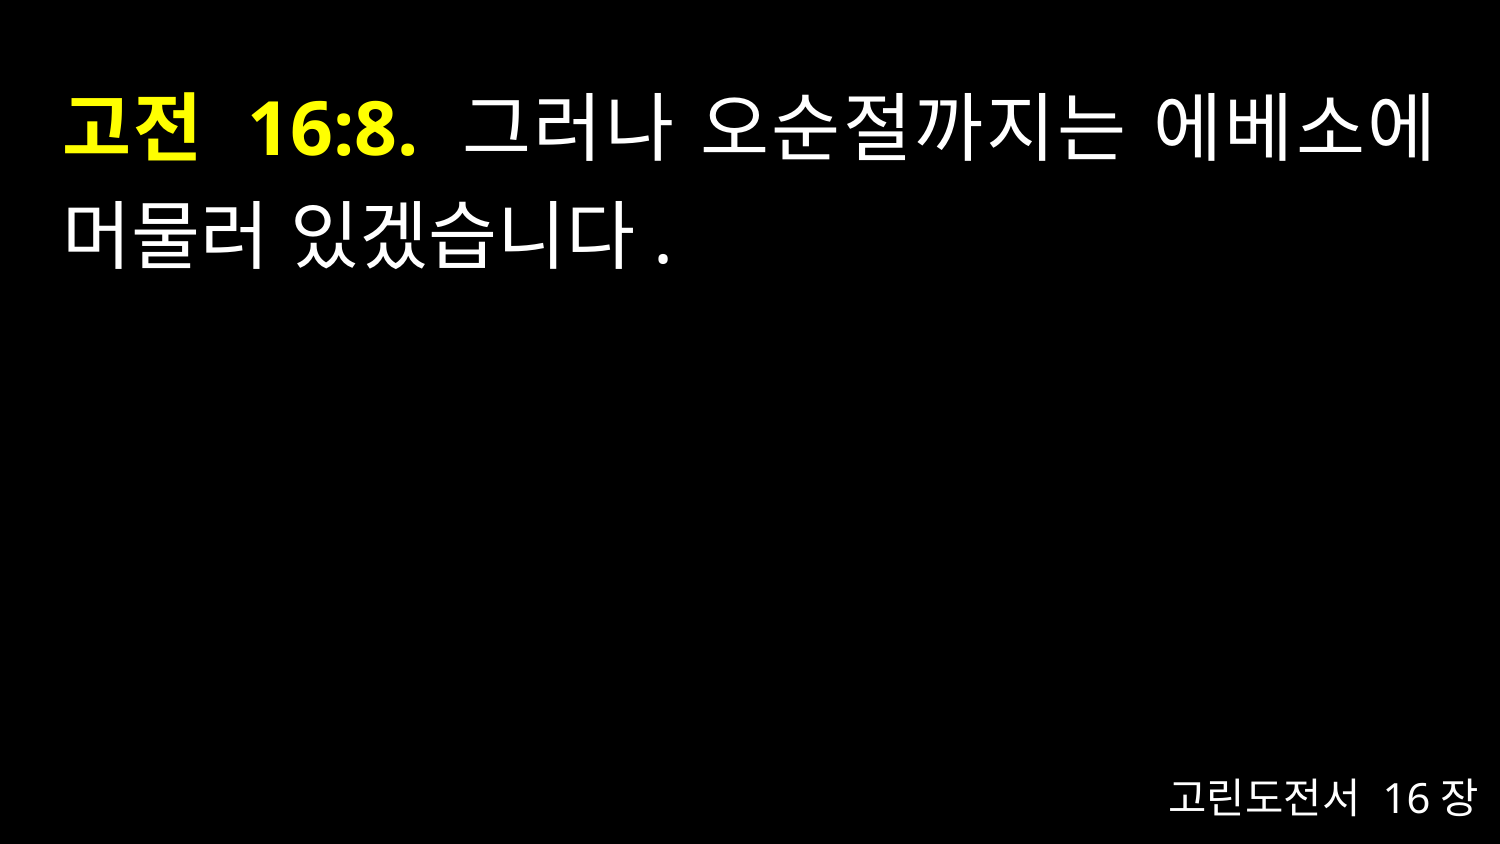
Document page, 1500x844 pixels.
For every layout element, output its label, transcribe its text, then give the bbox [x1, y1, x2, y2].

subtitle 고린도전서 16장 [916, 770, 1500, 844]
title 고전 16:8. 그러나 오순절까지는 에베소에 머물러 있겠습니다. [0, 0, 1500, 844]
